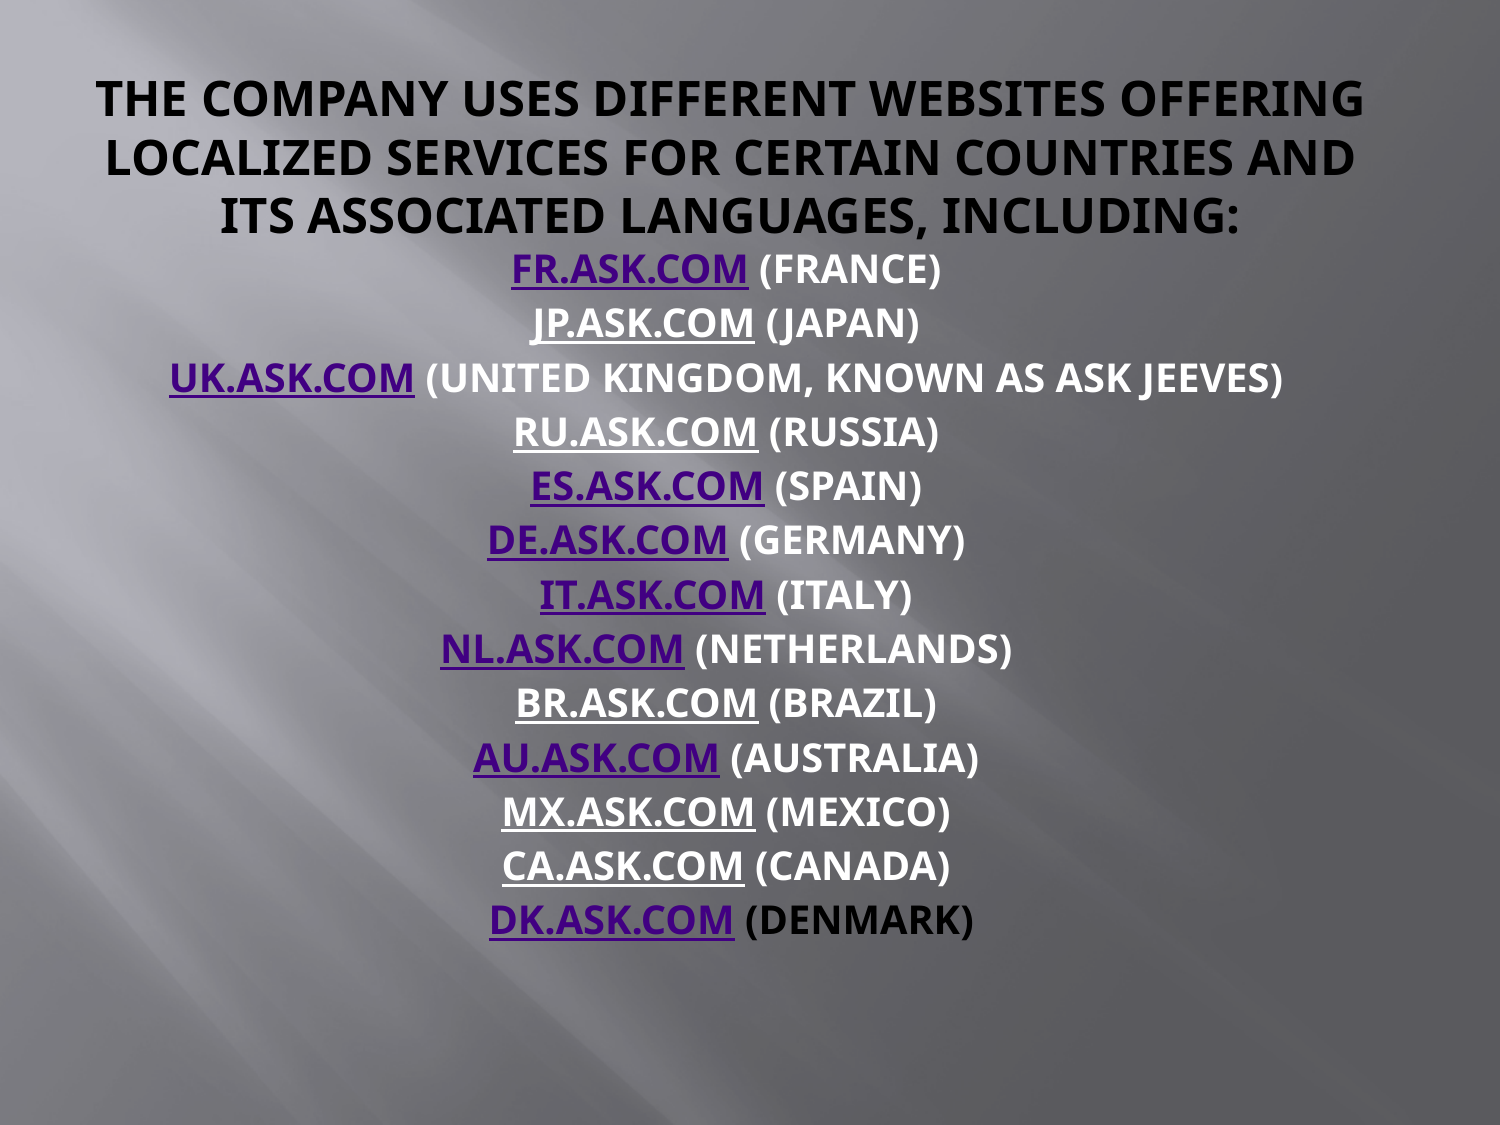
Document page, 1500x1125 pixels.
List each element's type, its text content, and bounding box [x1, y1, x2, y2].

title The company uses different websites offering localized services for certain countries and its associated languages, including: fr.ask.com (France) jp.ask.com (Japan) uk.ask.com (United Kingdom, known as Ask Jeeves) ru.ask.com (Russia) es.ask.com (Spain) de.ask.com (Germany) it.ask.com (Italy) nl.ask.com (Netherlands) br.ask.com (Brazil) au.ask.com (Australia) mx.ask.com (Mexico) ca.ask.com (Canada) dk.ask.com (Denmark) [87, 37, 1375, 1054]
